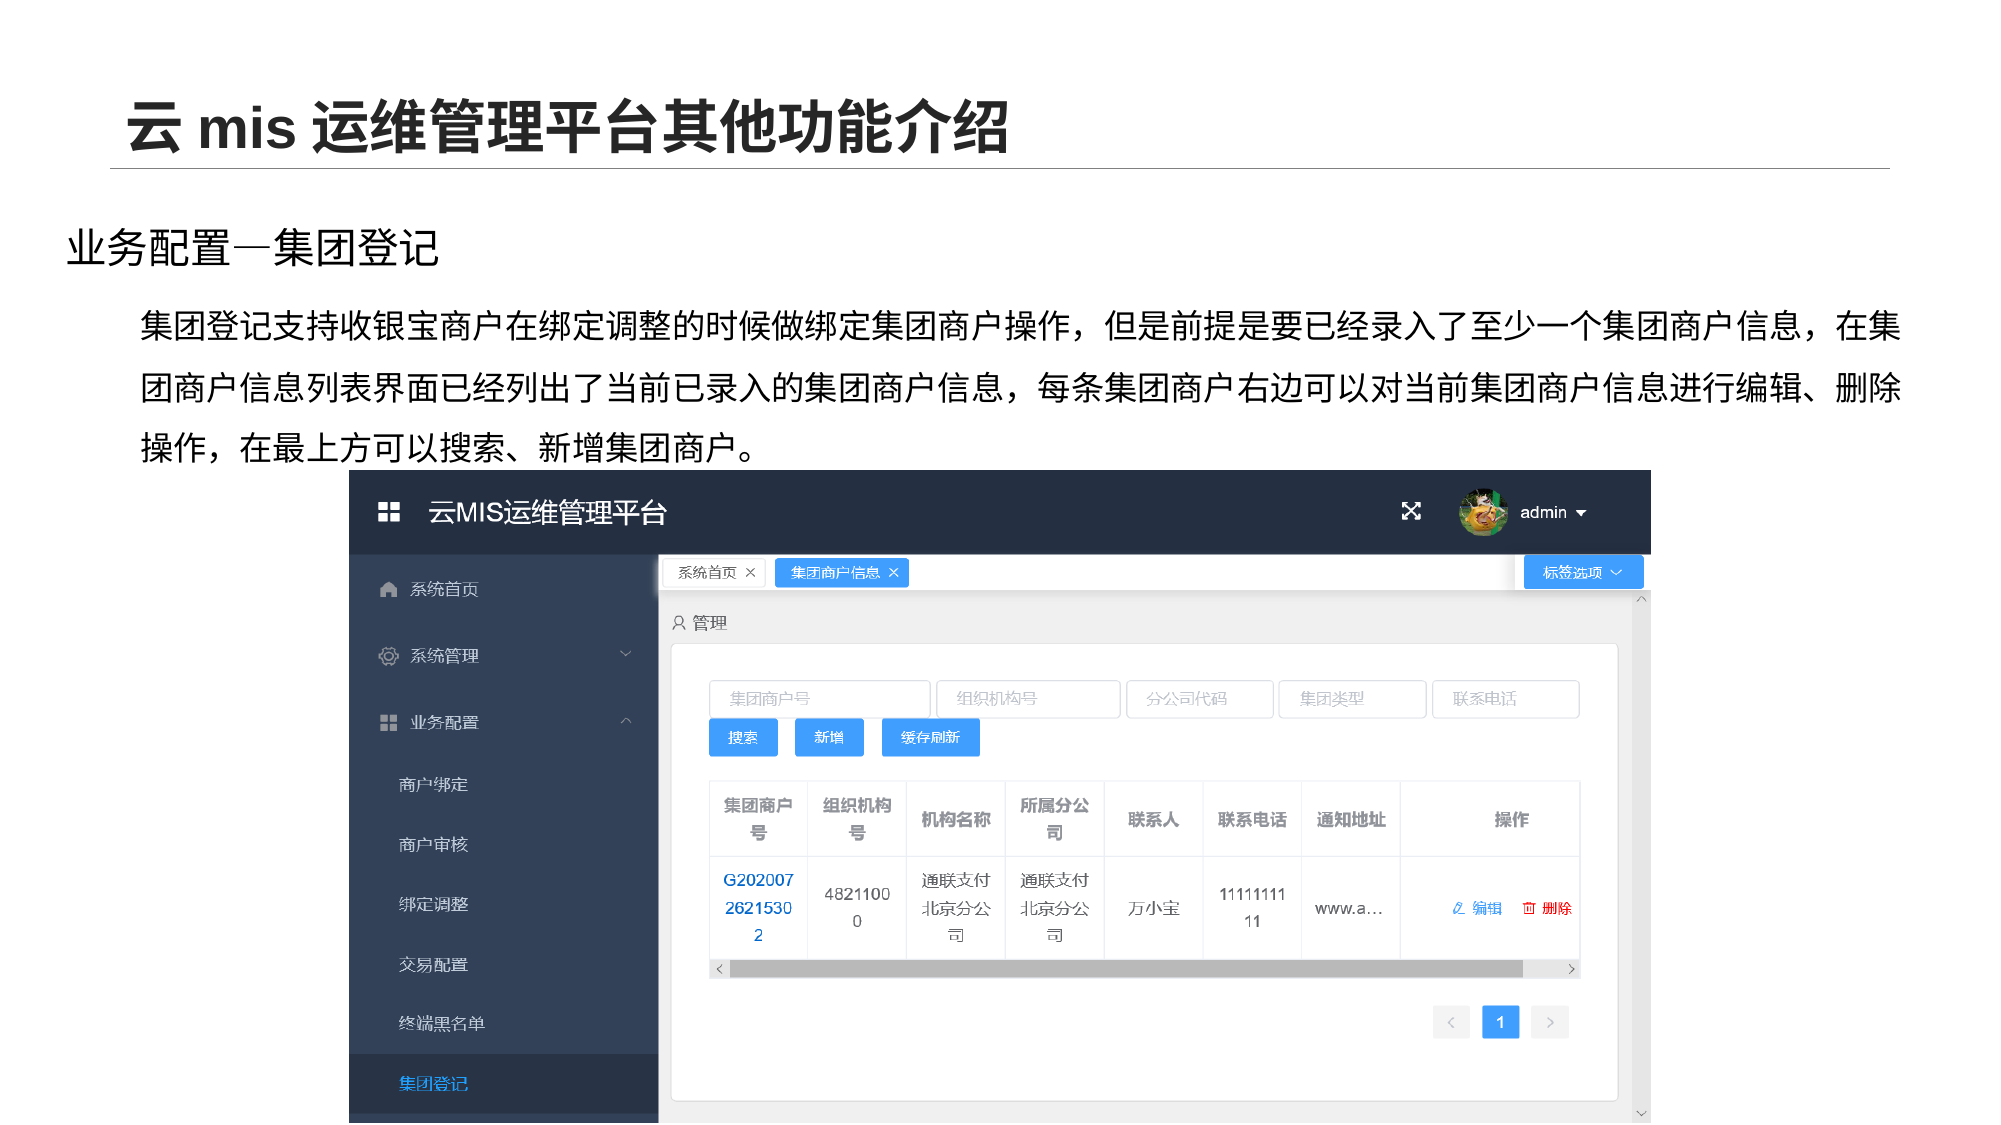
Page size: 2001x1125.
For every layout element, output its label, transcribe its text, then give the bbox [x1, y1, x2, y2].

title 云mis运维管理平台其他功能介绍 [109, 0, 1890, 169]
picture [349, 470, 1651, 1123]
text_box 业务配置—集团登记 集团登记支持收银宝商户在绑定调整的时候做绑定集团商户操作，但是前提是要已经录入了至少一个集团商户信息，在集团商户信息列表界面已经列出了当前已录入的集团商户信息，每条集团商户右边可以对当前集团商户信息进行编辑、删除操作，在最上方可以搜索、新增集团商户。 [50, 189, 1950, 475]
